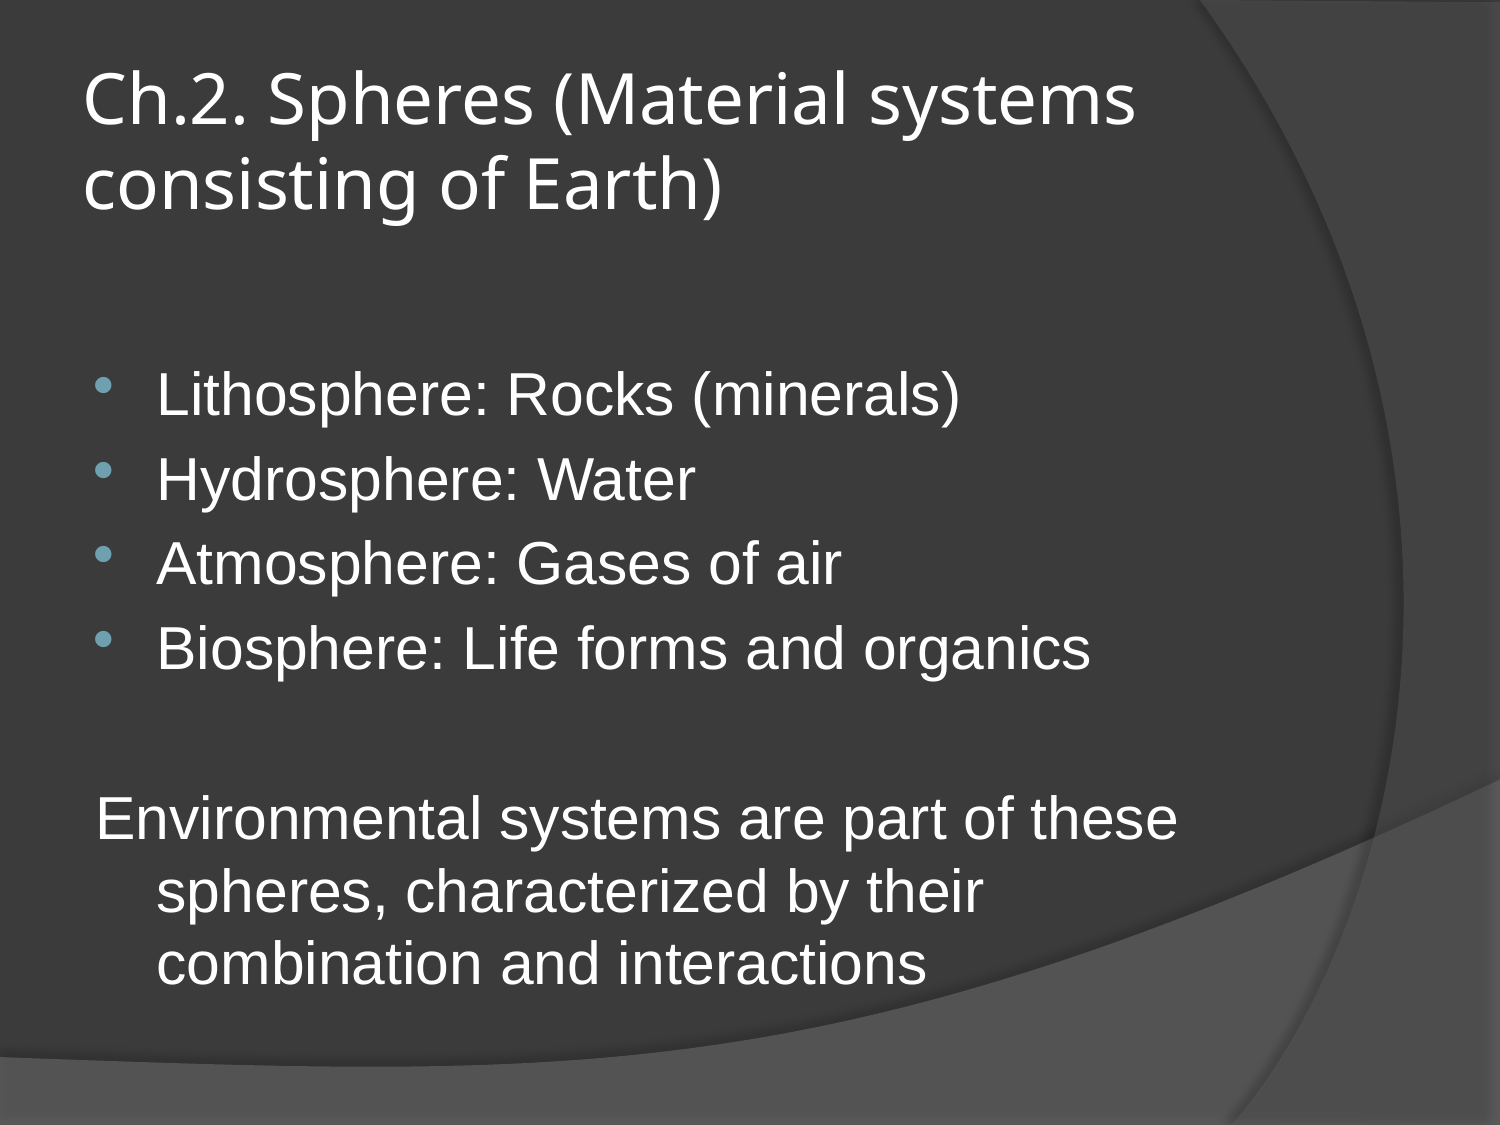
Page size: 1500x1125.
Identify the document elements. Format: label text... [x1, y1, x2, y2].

title Ch.2. Spheres (Material systems consisting of Earth) [75, 45, 1300, 233]
list Lithosphere: Rocks (minerals) Hydrosphere: Water Atmosphere: Gases of air Biosphere: Life forms and organics Environmental systems are part of these spheres, characterized by their combination and interactions [75, 262, 1300, 1005]
